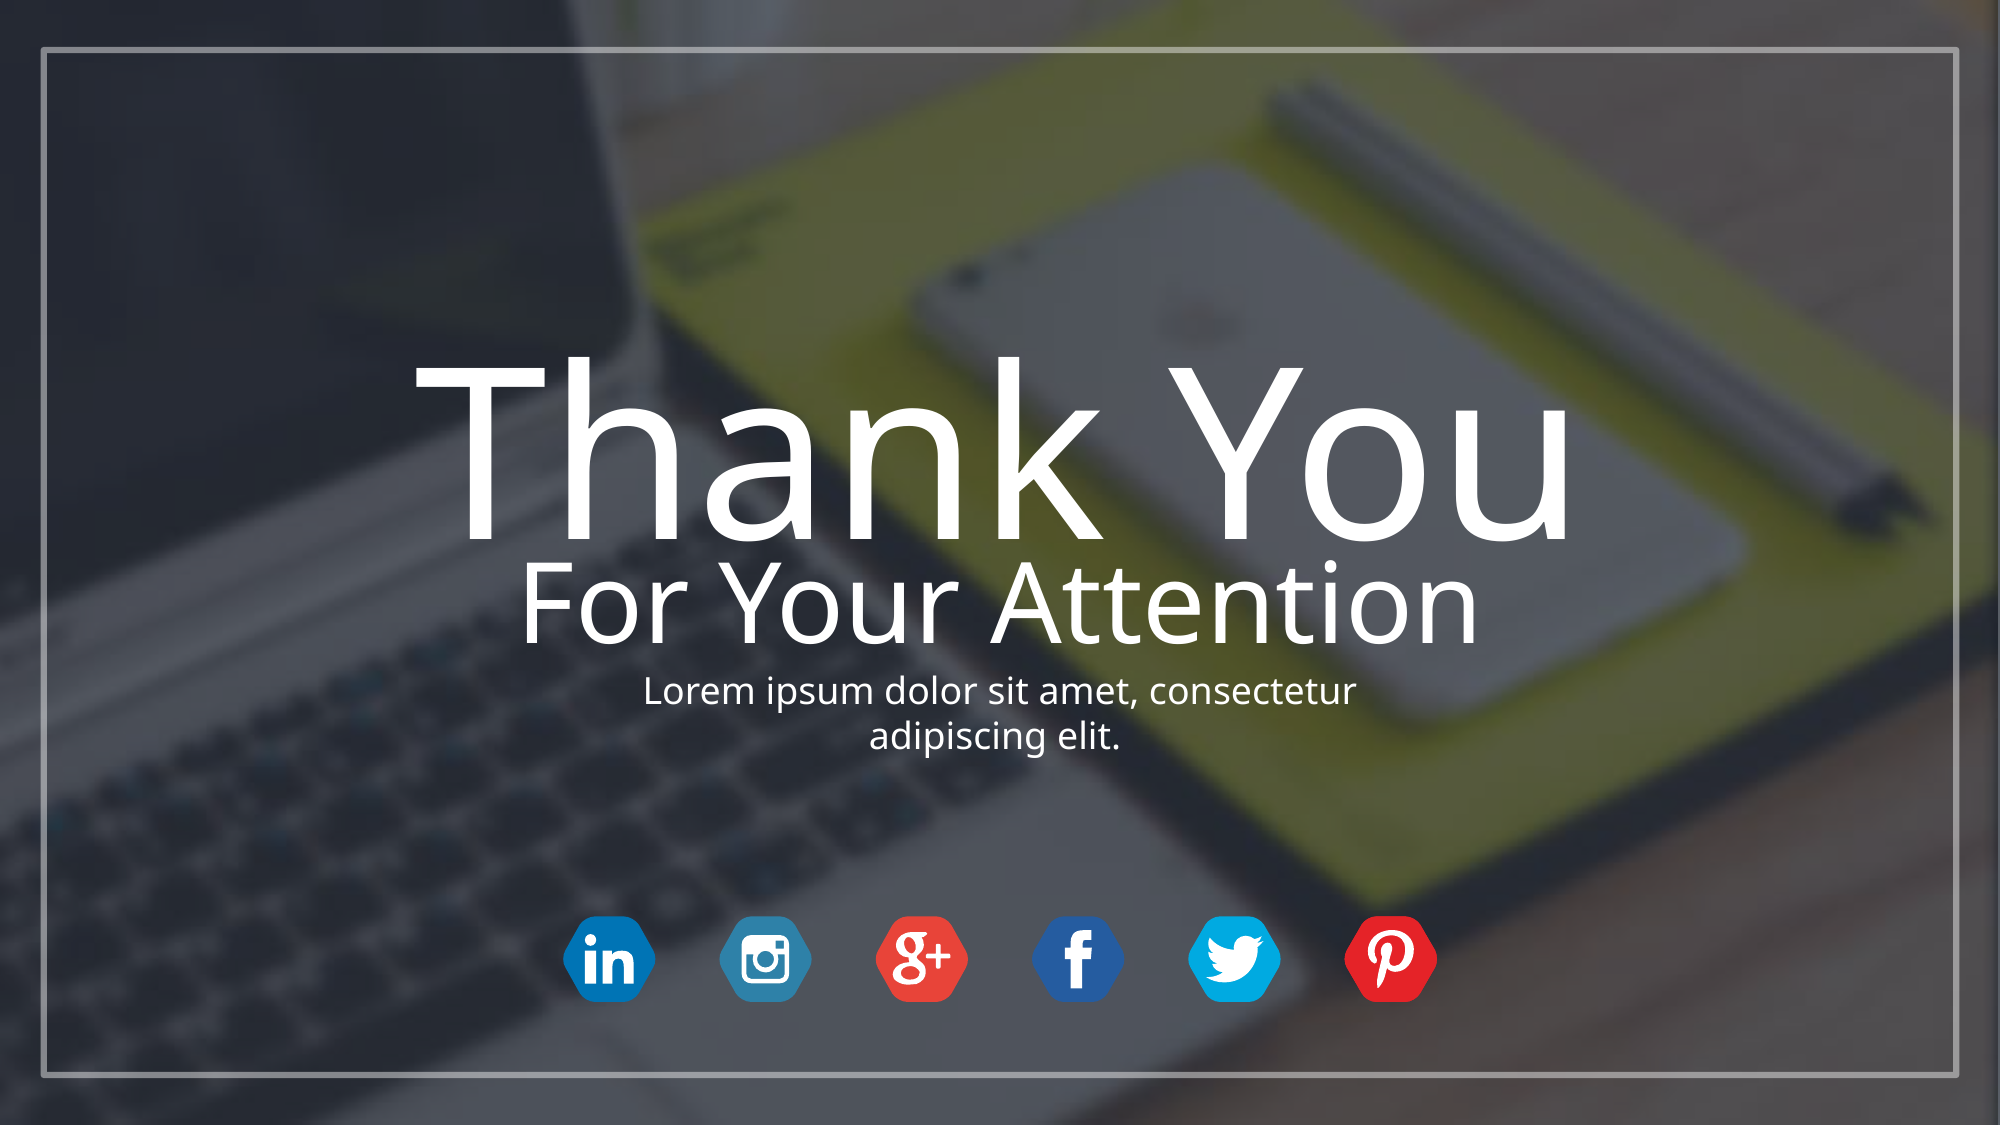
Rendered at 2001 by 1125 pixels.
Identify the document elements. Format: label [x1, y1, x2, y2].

text_box [1031, 916, 1126, 1003]
text_box [1343, 916, 1438, 1003]
picture [0, 0, 1998, 1125]
text_box [562, 916, 657, 1003]
text_box [874, 916, 969, 1003]
text_box [1187, 916, 1282, 1003]
text_box [718, 916, 813, 1003]
